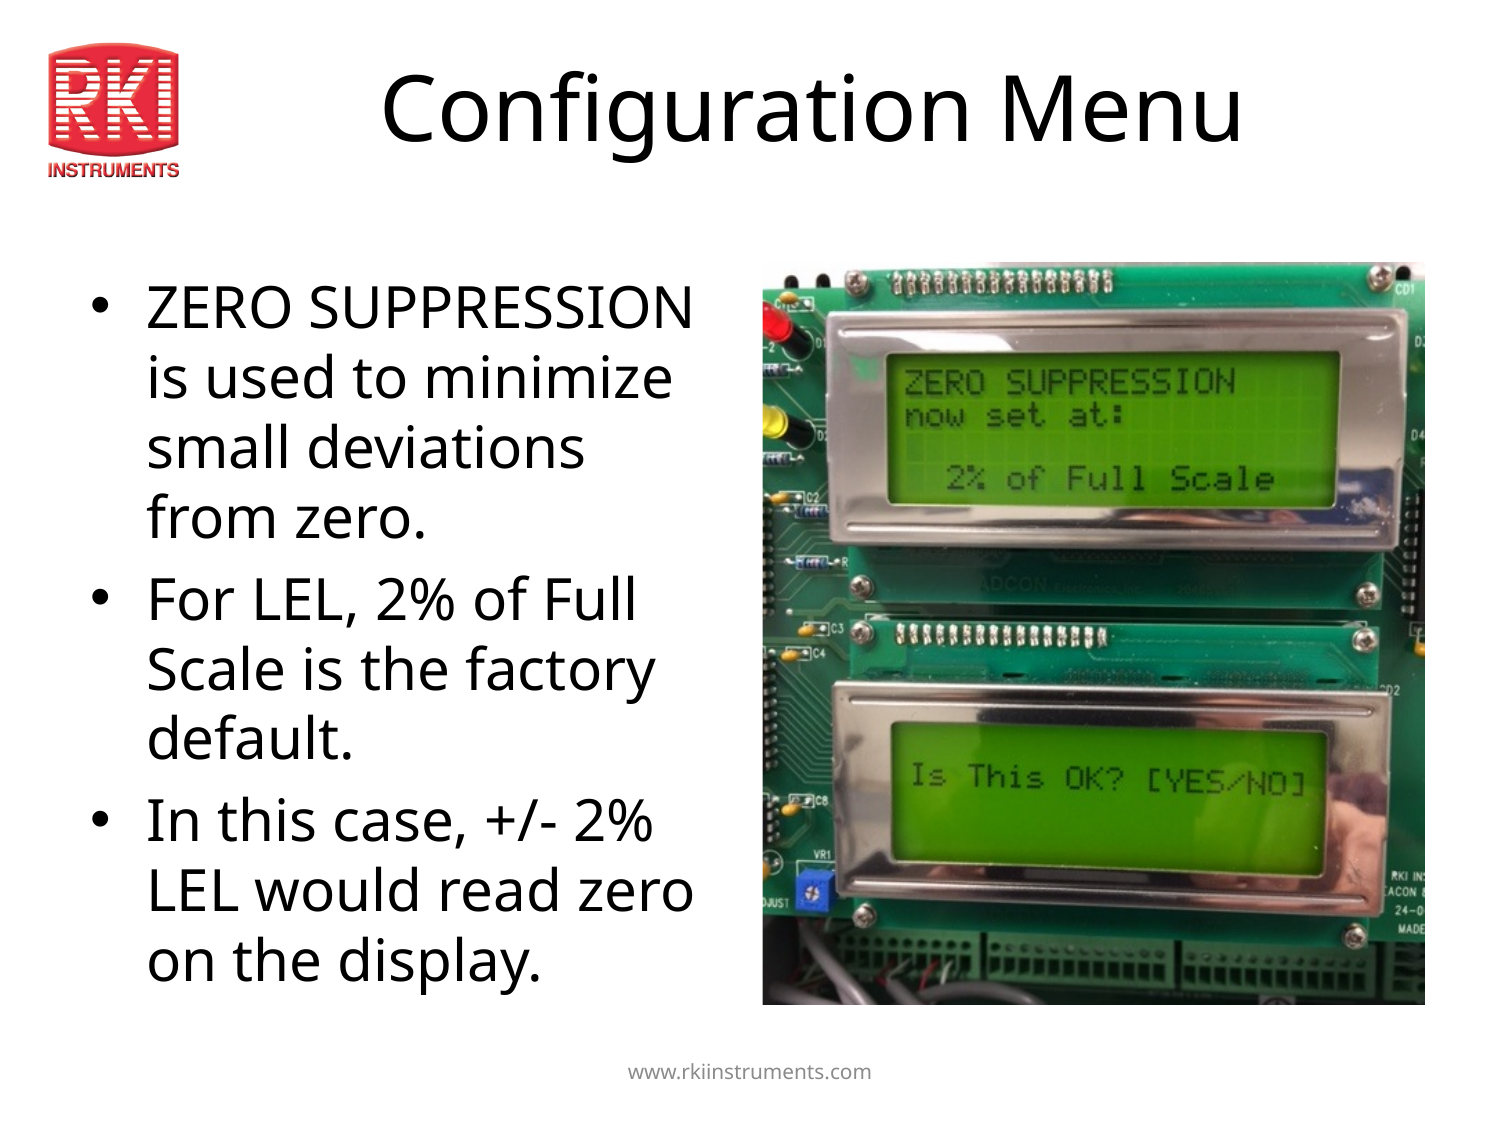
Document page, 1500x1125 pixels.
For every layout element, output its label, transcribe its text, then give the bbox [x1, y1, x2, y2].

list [762, 262, 1426, 1006]
list ZERO SUPPRESSION is used to minimize small deviations from zero. For LEL, 2% of Full Scale is the factory default. In this case, +/- 2% LEL would read zero on the display. [75, 262, 738, 1005]
picture [37, 37, 188, 184]
footer www.rkiinstruments.com [512, 1042, 988, 1103]
title Configuration Menu [175, 49, 1451, 161]
